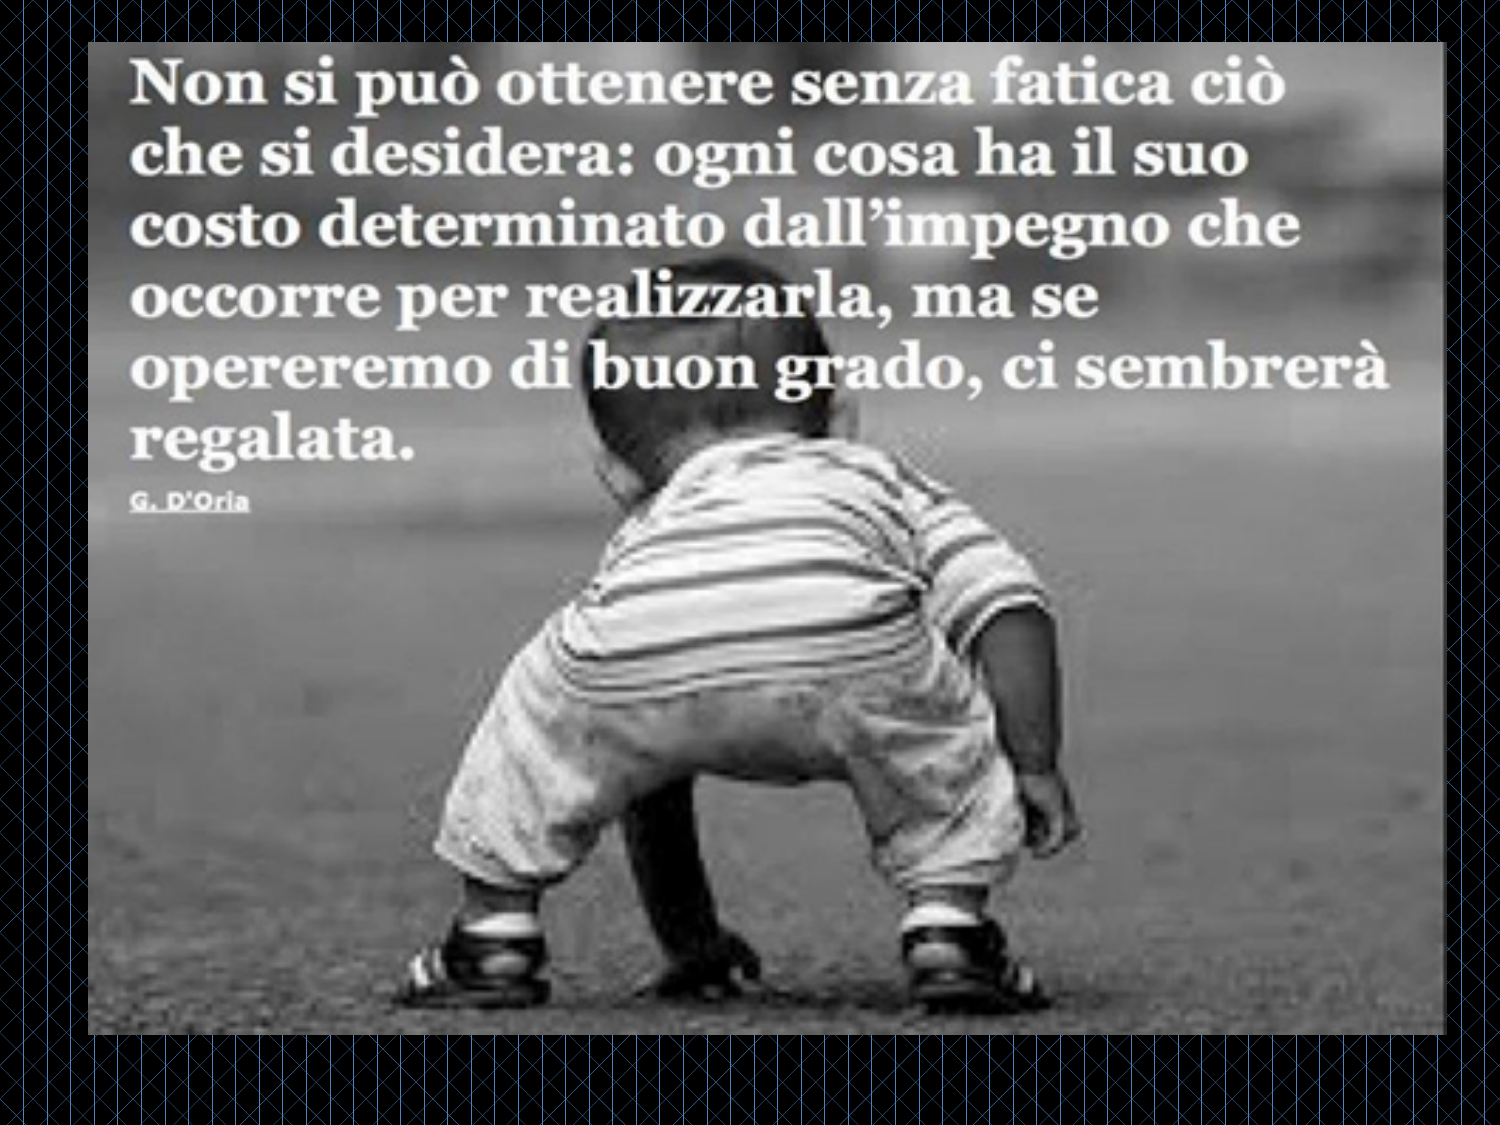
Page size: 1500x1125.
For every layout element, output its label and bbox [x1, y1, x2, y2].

picture [88, 42, 1448, 1036]
